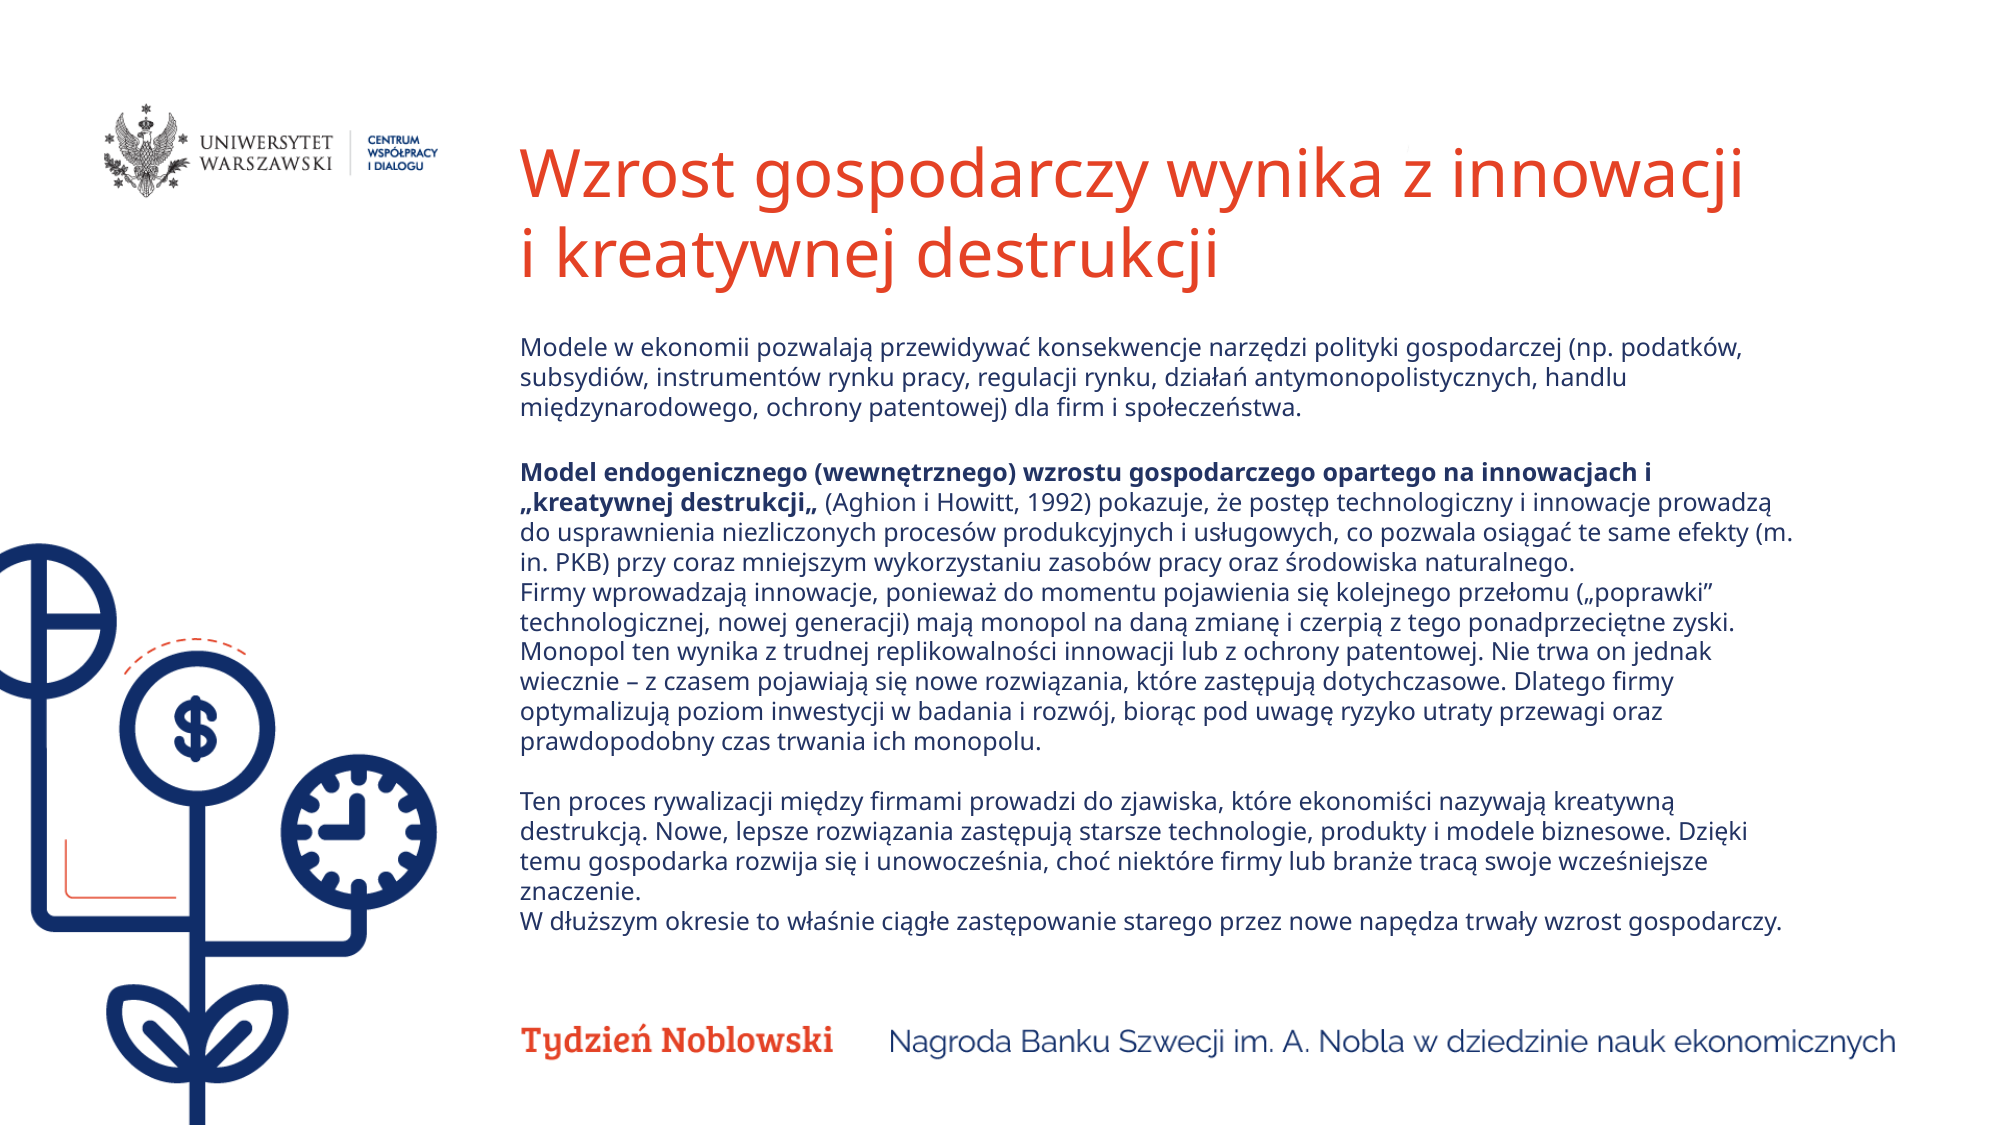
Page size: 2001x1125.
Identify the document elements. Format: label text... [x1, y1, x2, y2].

text_box Wzrost gospodarczy wynika z innowacji i kreatywnej destrukcji [505, 123, 1977, 299]
text_box Modele w ekonomii pozwalają przewidywać konsekwencje narzędzi polityki gospodarczej (np. podatków, subsydiów, instrumentów rynku pracy, regulacji rynku, działań antymonopolistycznych, handlu międzynarodowego, ochrony patentowej) dla firm i społeczeństwa. Model endogenicznego (wewnętrznego) wzrostu gospodarczego opartego na innowacjach i „kreatywnej destrukcji„ (Aghion i Howitt, 1992) pokazuje, że postęp technologiczny i innowacje prowadzą do usprawnienia niezliczonych procesów produkcyjnych i usługowych, co pozwala osiągać te same efekty (m. in. PKB) przy coraz mniejszym wykorzystaniu zasobów pracy oraz środowiska naturalnego. Firmy wprowadzają innowacje, ponieważ do momentu pojawienia się kolejnego przełomu („poprawki” technologicznej, nowej generacji) mają monopol na daną zmianę i czerpią z tego ponadprzeciętne zyski. Monopol ten wynika z trudnej replikowalności innowacji lub z ochrony patentowej. Nie trwa on jednak wiecznie – z czasem pojawiają się nowe rozwiązania, które zastępują dotychczasowe. Dlatego firmy optymalizują poziom inwestycji w badania i rozwój, biorąc pod uwagę ryzyko utraty przewagi oraz prawdopodobny czas trwania ich monopolu. Ten proces rywalizacji między firmami prowadzi do zjawiska, które ekonomiści nazywają kreatywną destrukcją. Nowe, lepsze rozwiązania zastępują starsze technologie, produkty i modele biznesowe. Dzięki temu gospodarka rozwija się i unowocześnia, choć niektóre firmy lub branże tracą swoje wcześniejsze znaczenie. W dłuższym okresie to właśnie ciągłe zastępowanie starego przez nowe napędza trwały wzrost gospodarczy. [505, 324, 1817, 943]
picture [0, 0, 2001, 1125]
